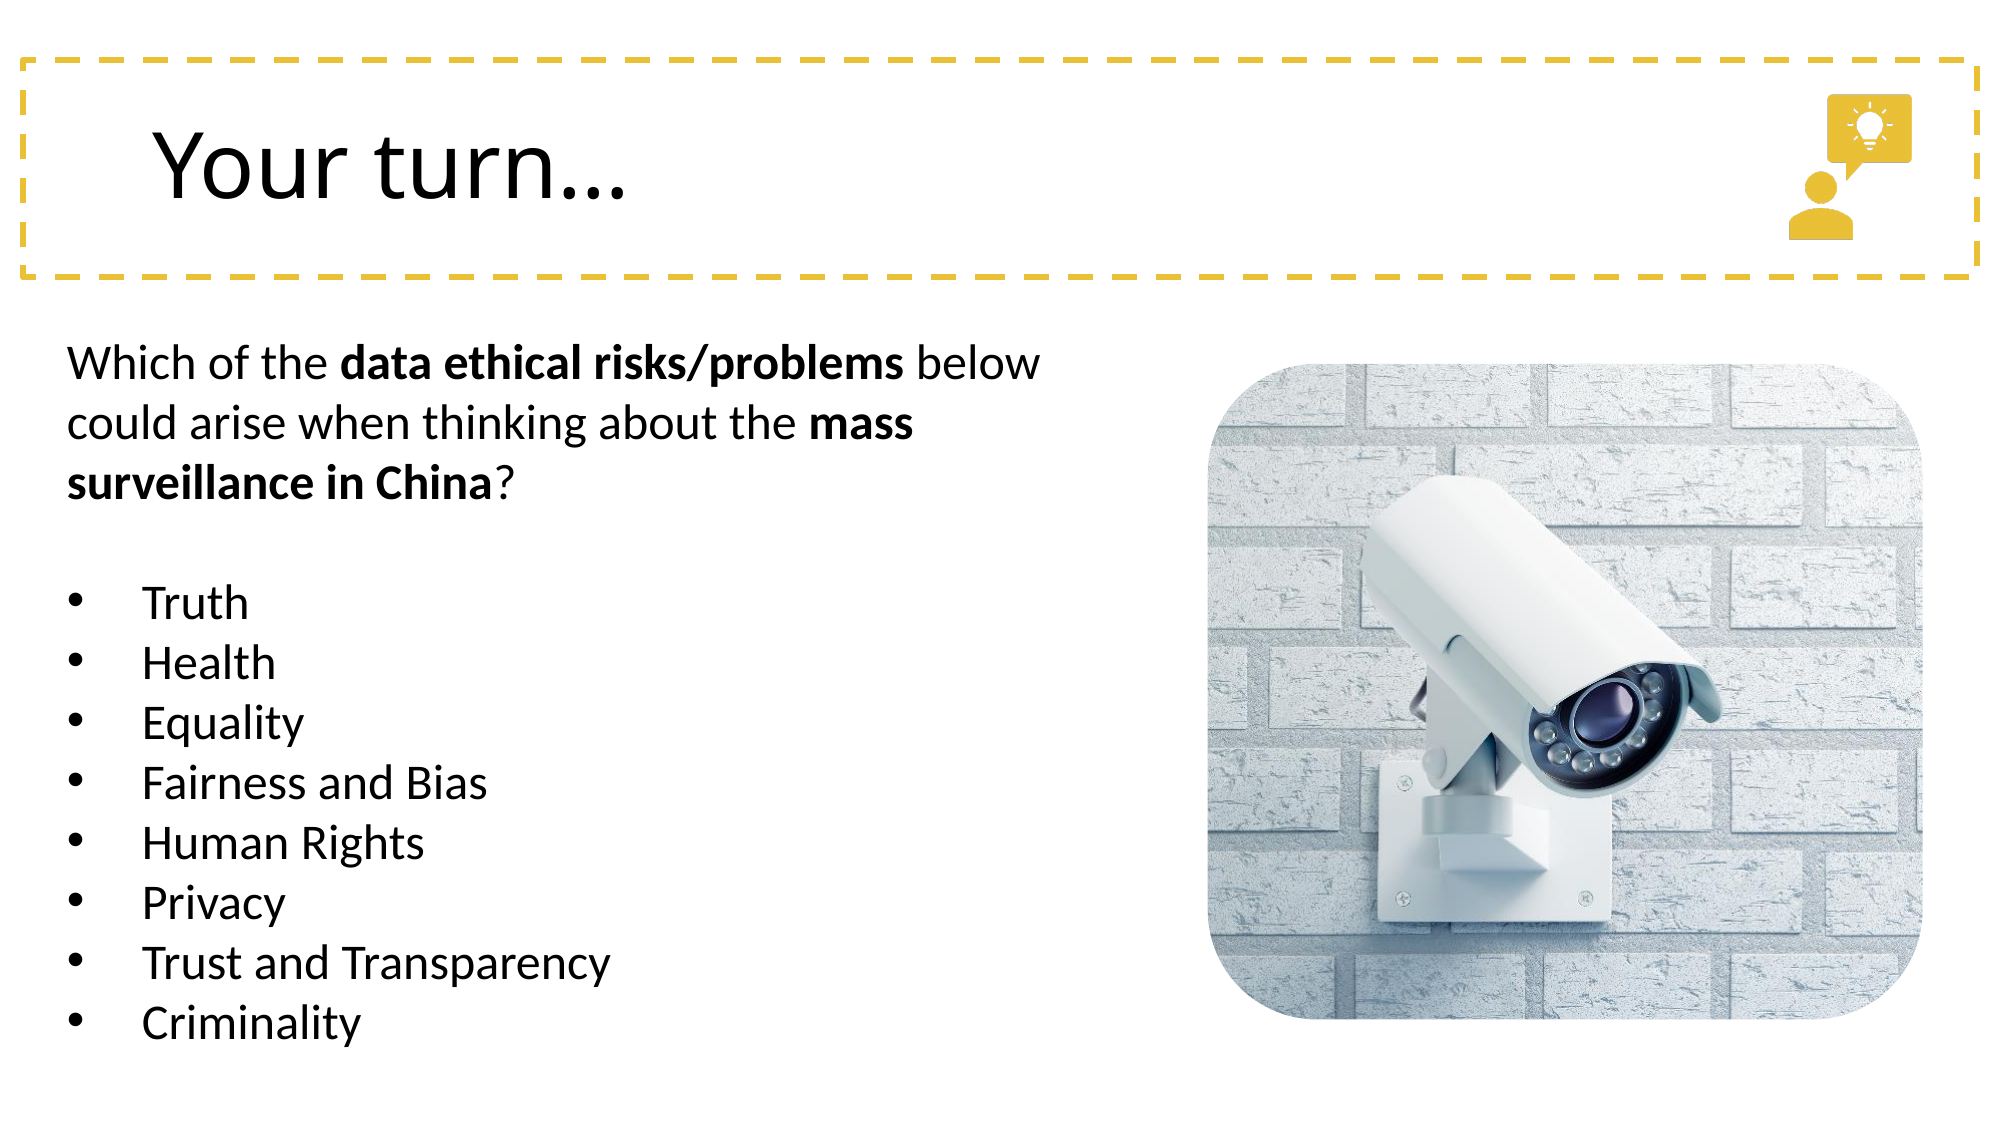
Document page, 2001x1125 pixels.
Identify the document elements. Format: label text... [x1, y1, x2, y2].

picture [1863, 78, 1938, 254]
title Your turn… [137, 59, 1863, 278]
picture [1207, 363, 1923, 1020]
text_box Which of the data ethical risks/problems below could arise when thinking about the mass surveillance in China? Truth Health Equality Fairness and Bias Human Rights Privacy Trust and Transparency Criminality [52, 322, 1117, 1117]
